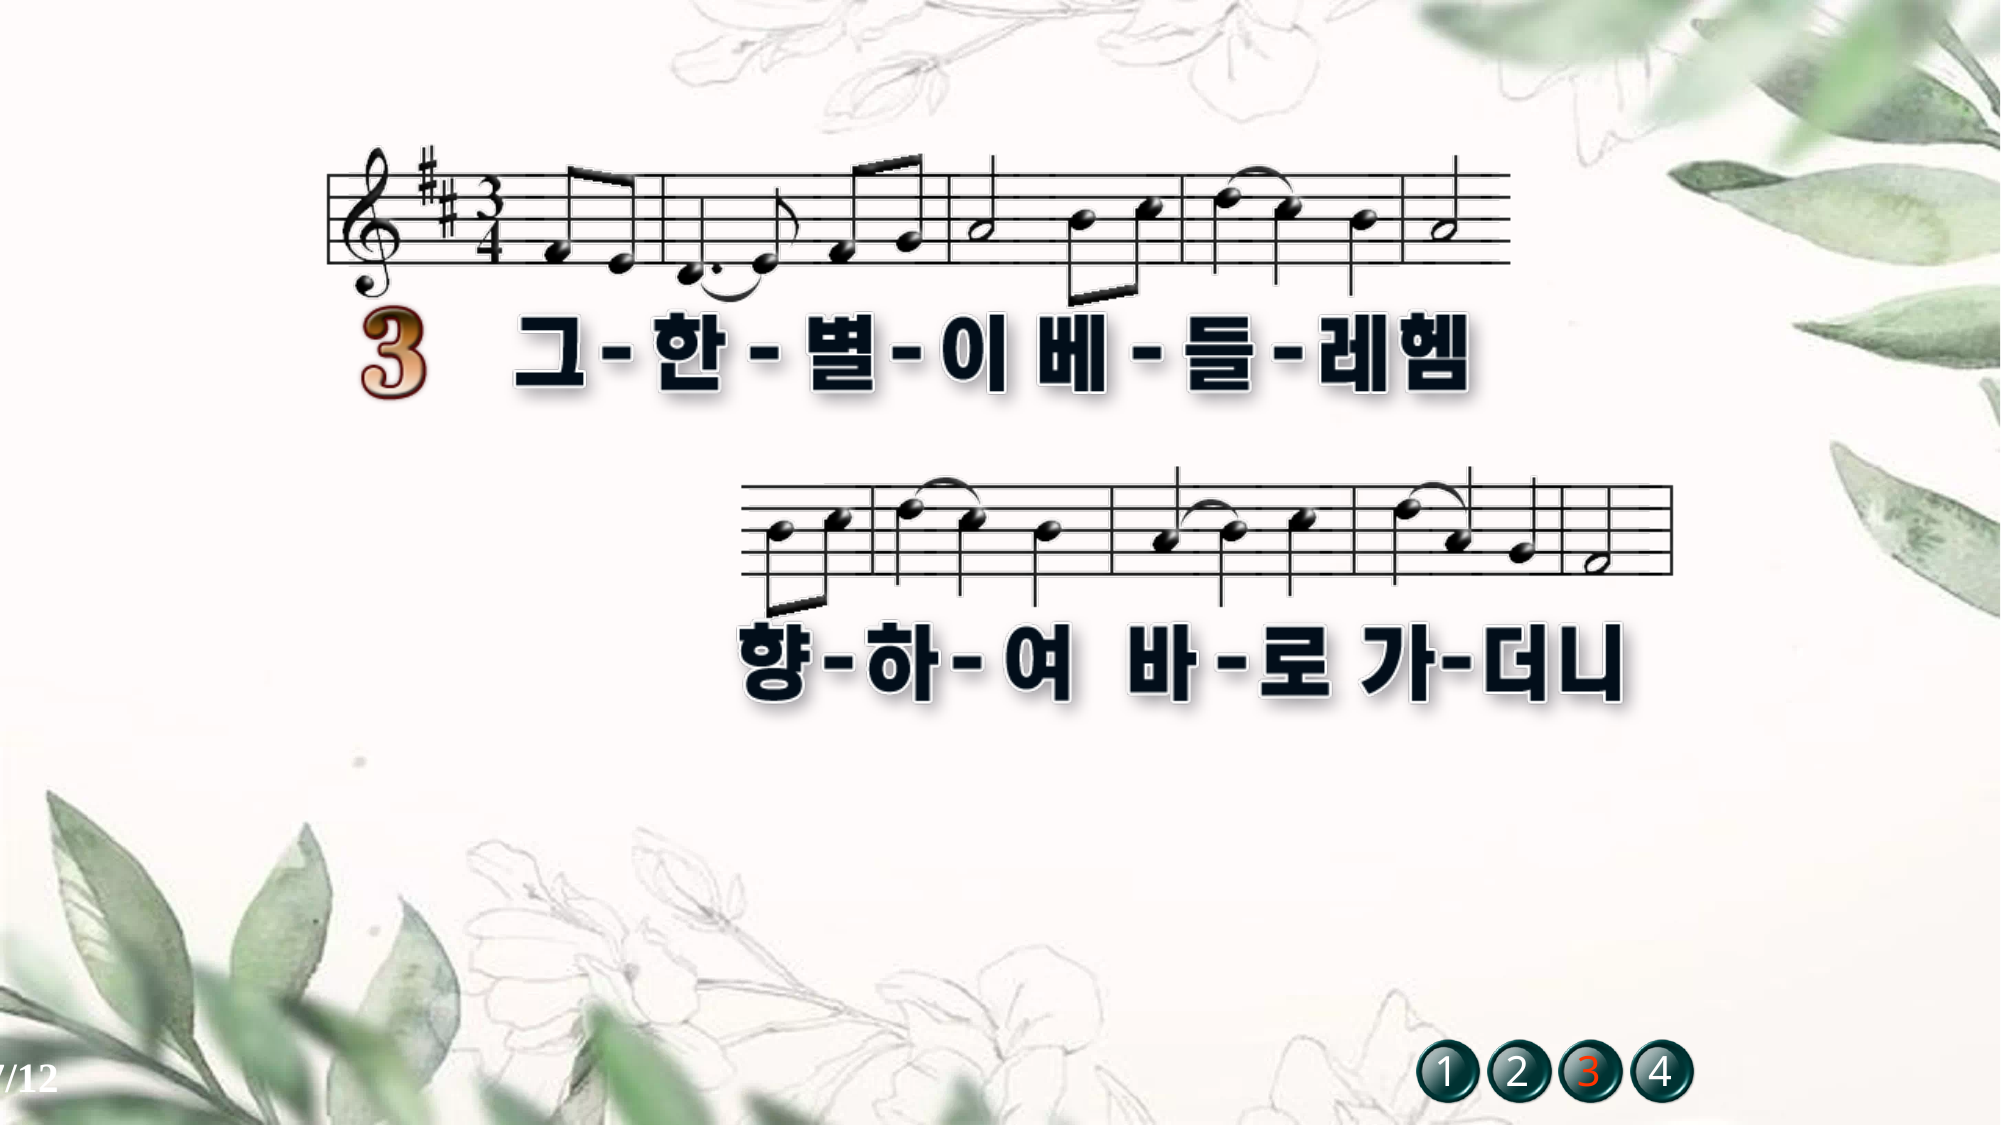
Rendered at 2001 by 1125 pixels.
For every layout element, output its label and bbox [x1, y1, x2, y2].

text_box [1627, 1035, 1697, 1106]
text_box [1555, 1035, 1626, 1106]
text_box [1484, 1035, 1555, 1106]
text_box [1413, 1035, 1484, 1106]
picture [0, 0, 2001, 1125]
